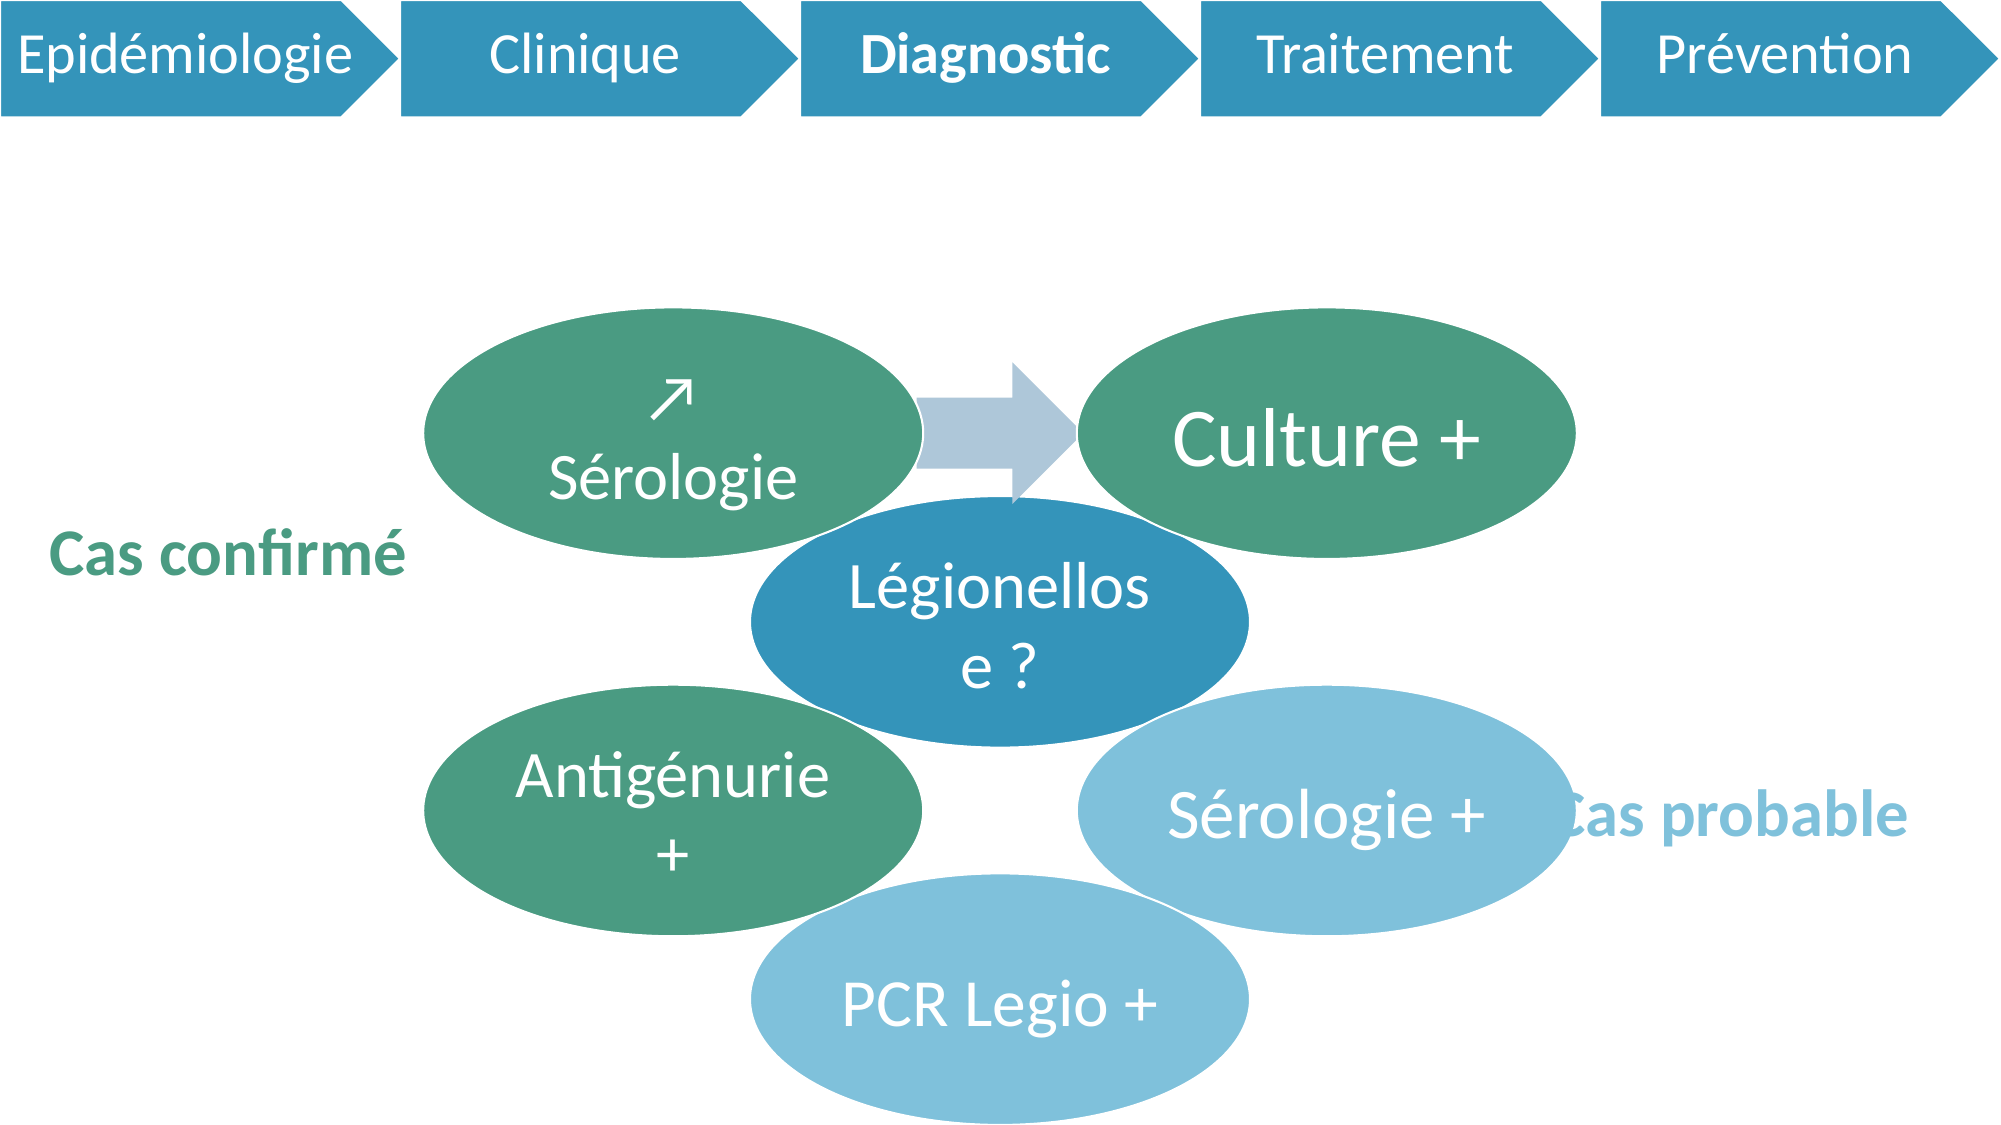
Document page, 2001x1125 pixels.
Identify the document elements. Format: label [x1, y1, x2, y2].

text_box [0, 118, 2000, 1125]
